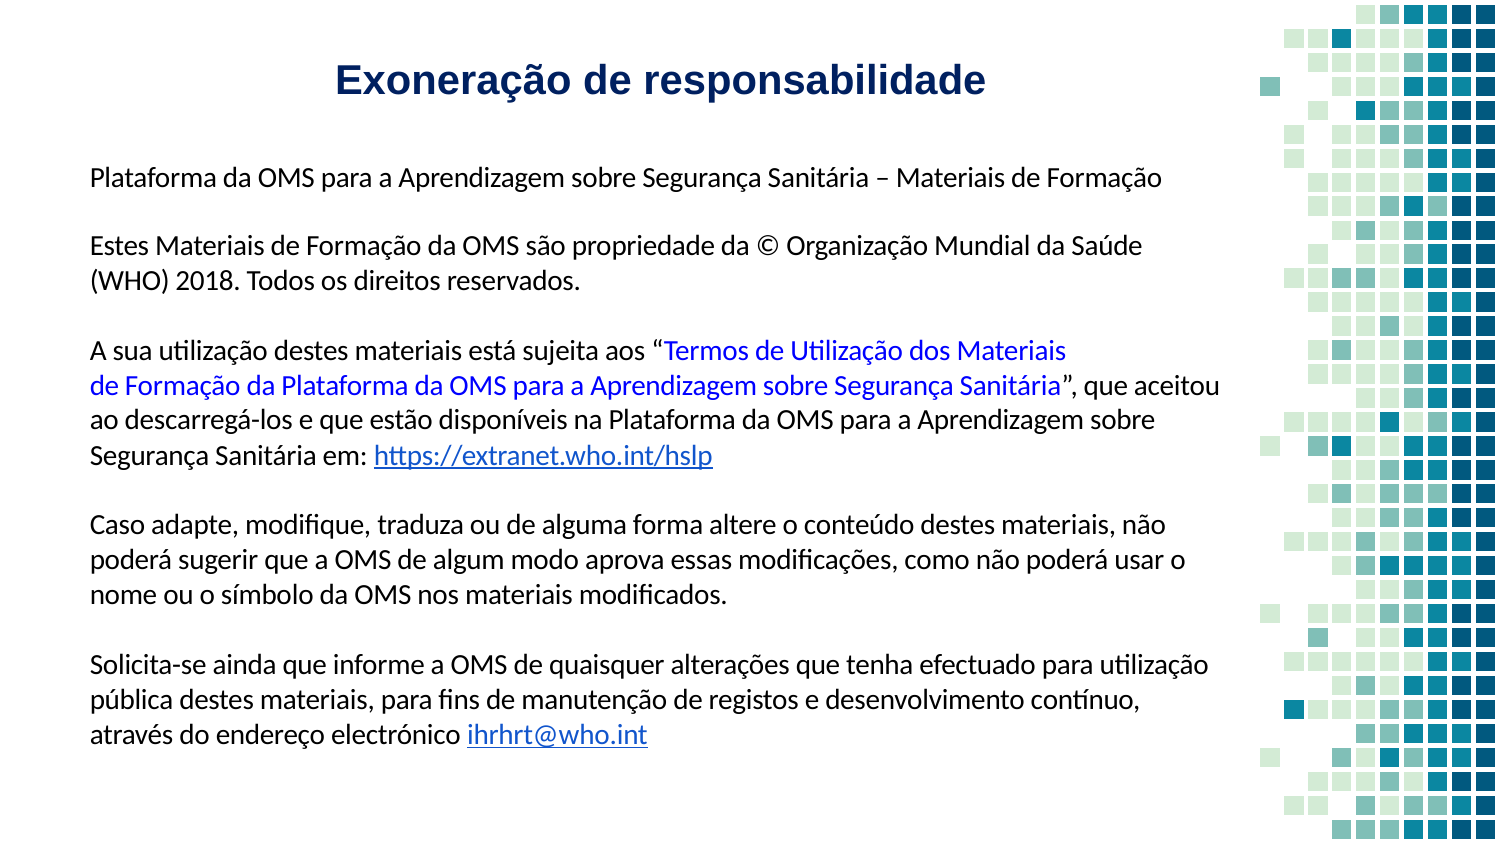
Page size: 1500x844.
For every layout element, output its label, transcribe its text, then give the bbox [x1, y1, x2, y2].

text_box Exoneração de responsabilidade Plataforma da OMS para a Aprendizagem sobre Segurança Sanitária – Materiais de Formação Estes Materiais de Formação da OMS são propriedade da © Organização Mundial da Saúde (WHO) 2018. Todos os direitos reservados. A sua utilização destes materiais está sujeita aos “Termos de Utilização dos Materiais de Formação da Plataforma da OMS para a Aprendizagem sobre Segurança Sanitária”, que aceitou ao descarregá-los e que estão disponíveis na Plataforma da OMS para a Aprendizagem sobre Segurança Sanitária em: https://extranet.who.int/hslp Caso adapte, modifique, traduza ou de alguma forma altere o conteúdo destes materiais, não poderá sugerir que a OMS de algum modo aprova essas modificações, como não poderá usar o nome ou o símbolo da OMS nos materiais modificados. Solicita-se ainda que informe a OMS de quaisquer alterações que tenha efectuado para utilização pública destes materiais, para fins de manutenção de registos e desenvolvimento contínuo, através do endereço electrónico ihrhrt@who.int [74, 45, 1238, 799]
